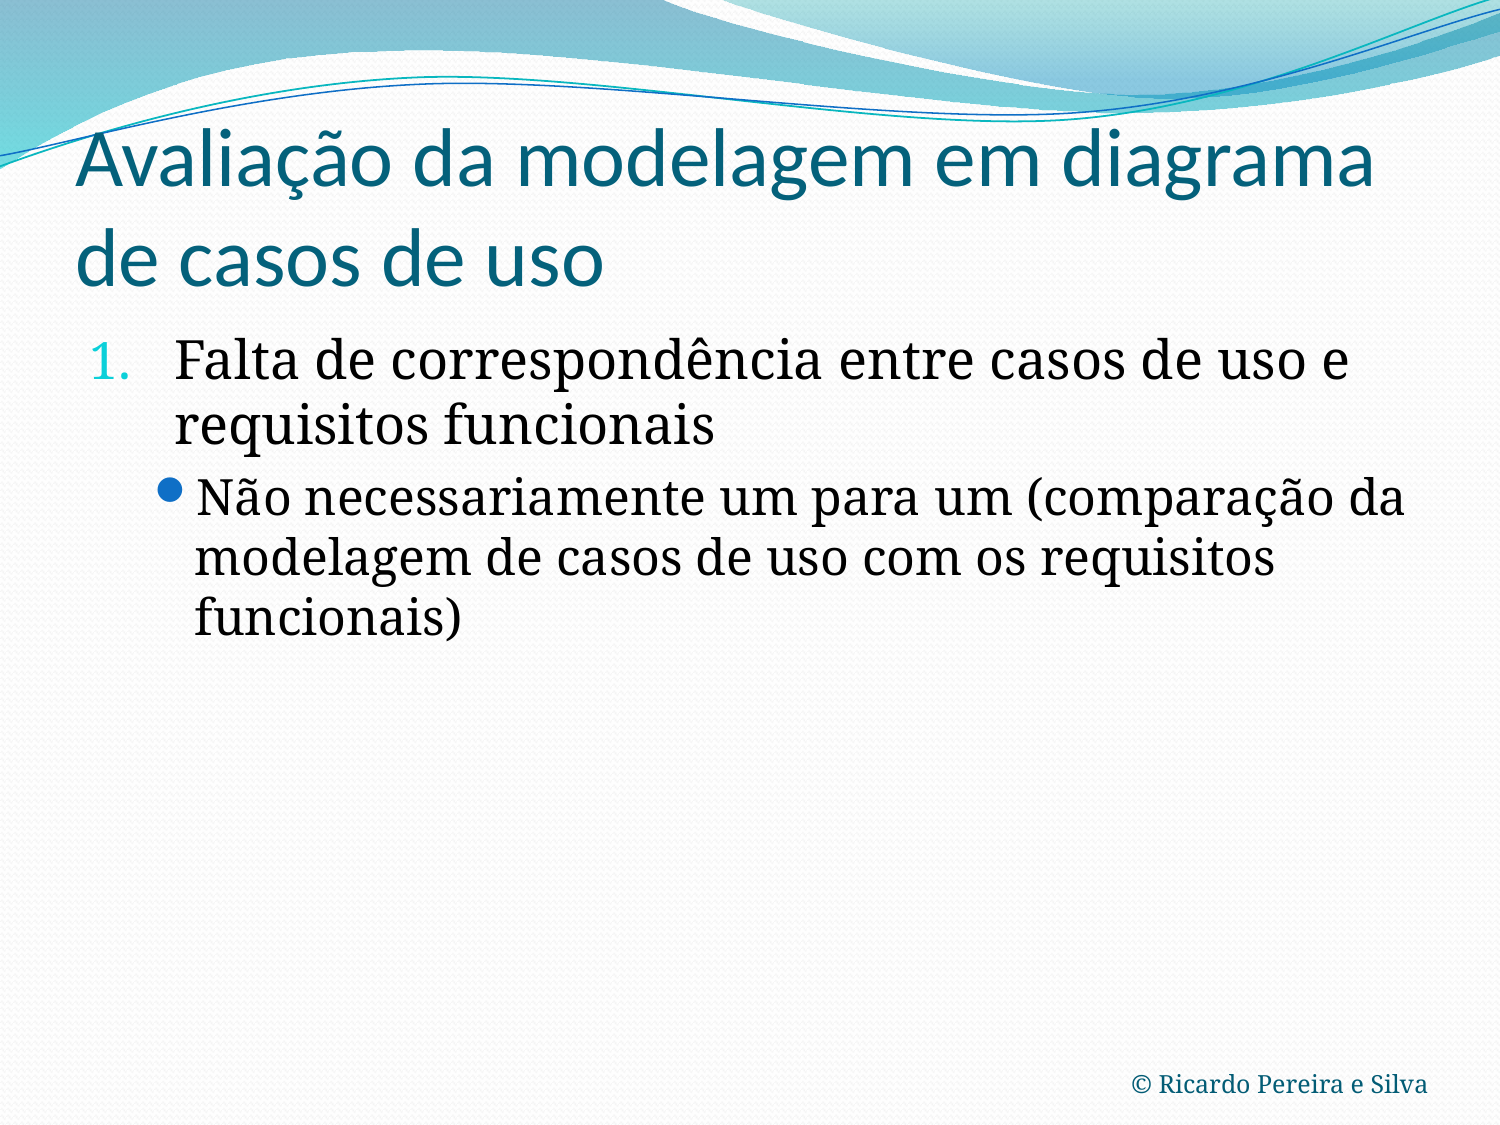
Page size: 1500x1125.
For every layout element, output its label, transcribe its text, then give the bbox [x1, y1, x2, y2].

list Falta de correspondência entre casos de uso e requisitos funcionais Não necessariamente um para um (comparação da modelagem de casos de uso com os requisitos funcionais) [75, 317, 1425, 1038]
title Avaliação da modelagem em diagrama de casos de uso [75, 115, 1425, 303]
footer © Ricardo Pereira e Silva [1101, 1042, 1429, 1103]
